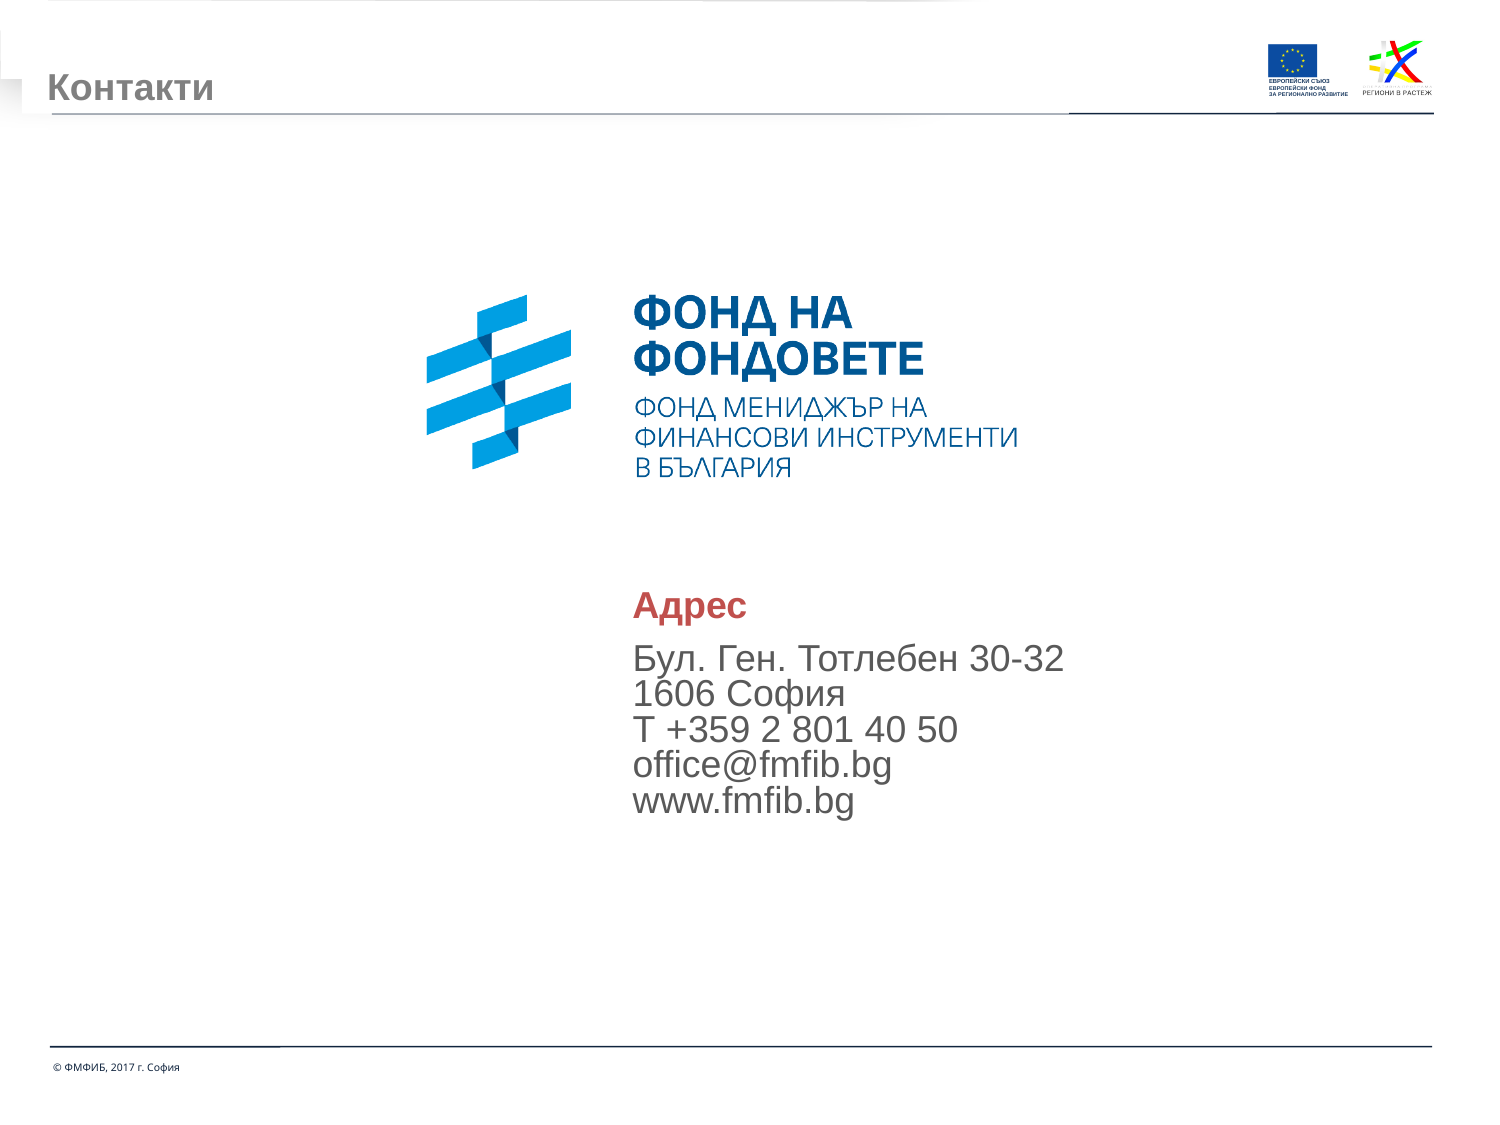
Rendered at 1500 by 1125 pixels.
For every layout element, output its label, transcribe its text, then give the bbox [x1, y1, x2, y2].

picture [1267, 43, 1318, 78]
picture [392, 270, 1051, 497]
text_box Бул. Ген. Тотлебен 30-32 1606 София Т +359 2 801 40 50 office@fmfib.bg www.fmfib.bg [617, 636, 1117, 828]
text_box Адрес [617, 583, 930, 634]
picture [1357, 35, 1441, 100]
title Контакти [21, 10, 1069, 114]
